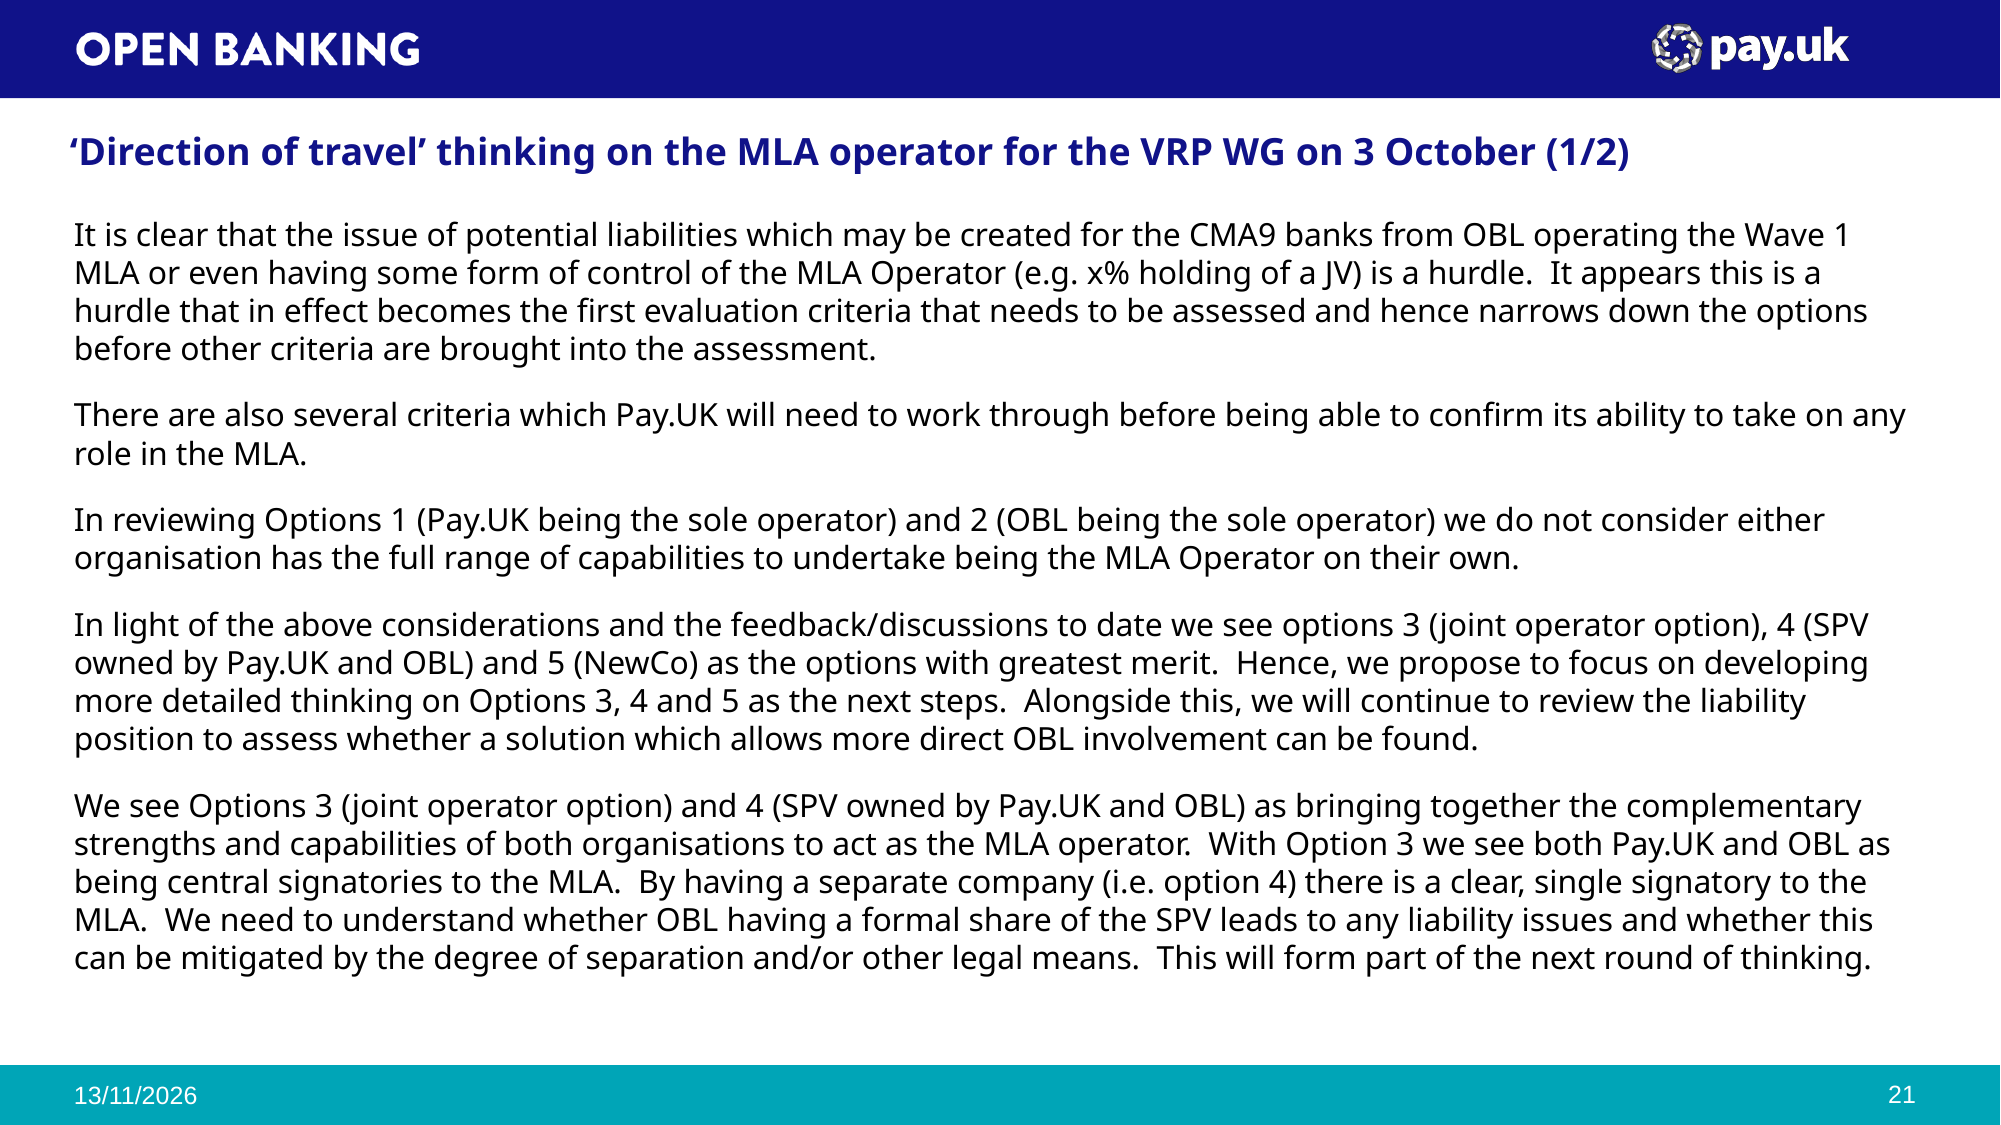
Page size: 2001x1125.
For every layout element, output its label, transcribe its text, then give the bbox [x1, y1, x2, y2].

list It is clear that the issue of potential liabilities which may be created for the CMA9 banks from OBL operating the Wave 1 MLA or even having some form of control of the MLA Operator (e.g. x% holding of a JV) is a hurdle. It appears this is a hurdle that in effect becomes the first evaluation criteria that needs to be assessed and hence narrows down the options before other criteria are brought into the assessment. There are also several criteria which Pay.UK will need to work through before being able to confirm its ability to take on any role in the MLA. In reviewing Options 1 (Pay.UK being the sole operator) and 2 (OBL being the sole operator) we do not consider either organisation has the full range of capabilities to undertake being the MLA Operator on their own. In light of the above considerations and the feedback/discussions to date we see options 3 (joint operator option), 4 (SPV owned by Pay.UK and OBL) and 5 (NewCo) as the options with greatest merit. Hence, we propose to focus on developing more detailed thinking on Options 3, 4 and 5 as the next steps. Alongside this, we will continue to review the liability position to assess whether a solution which allows more direct OBL involvement can be found. We see Options 3 (joint operator option) and 4 (SPV owned by Pay.UK and OBL) as bringing together the complementary strengths and capabilities of both organisations to act as the MLA operator. With Option 3 we see both Pay.UK and OBL as being central signatories to the MLA. By having a separate company (i.e. option 4) there is a clear, single signatory to the MLA. We need to understand whether OBL having a formal share of the SPV leads to any liability issues and whether this can be mitigated by the degree of separation and/or other legal means. This will form part of the next round of thinking. [59, 206, 1936, 1018]
footer [662, 1064, 1338, 1124]
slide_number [59, 1065, 509, 1125]
slide_number 21 [1412, 1064, 1932, 1124]
picture [43, 0, 452, 99]
title ‘Direction of travel’ thinking on the MLA operator for the VRP WG on 3 October (1/2) [54, 125, 1744, 207]
picture [1644, 12, 1856, 78]
